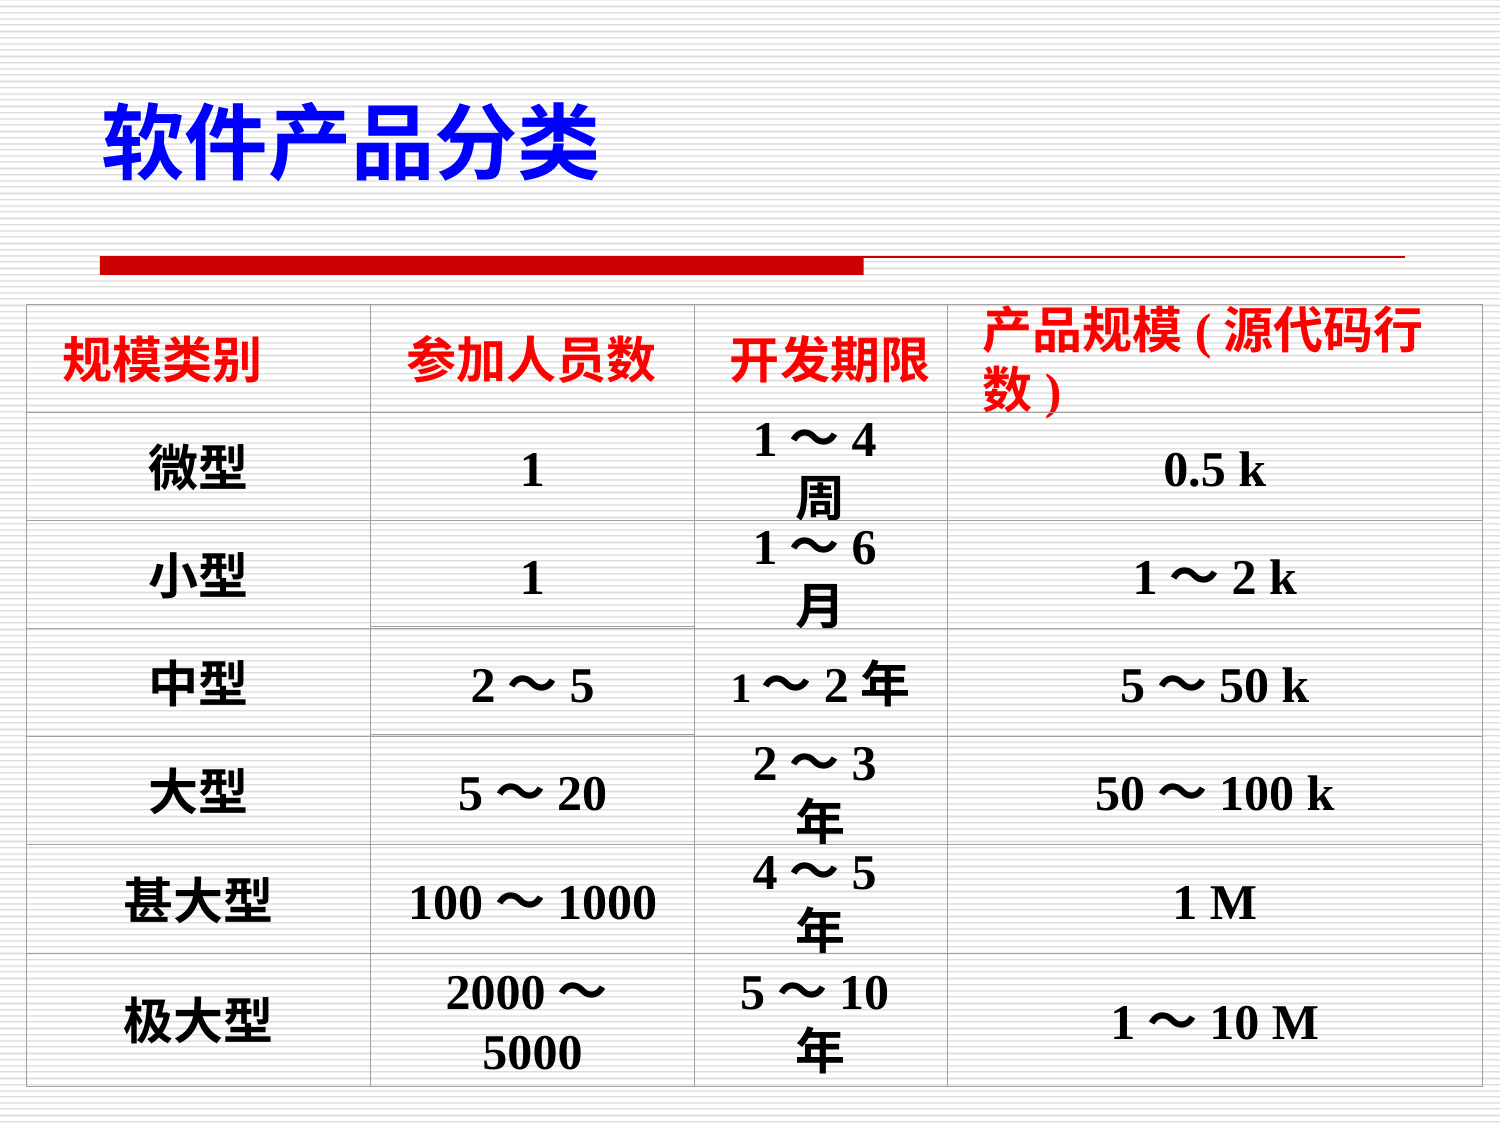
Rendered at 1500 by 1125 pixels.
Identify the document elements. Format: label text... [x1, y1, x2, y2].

picture [0, 0, 1500, 1125]
text_box 软件产品分类 [86, 82, 617, 198]
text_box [26, 303, 1500, 1087]
